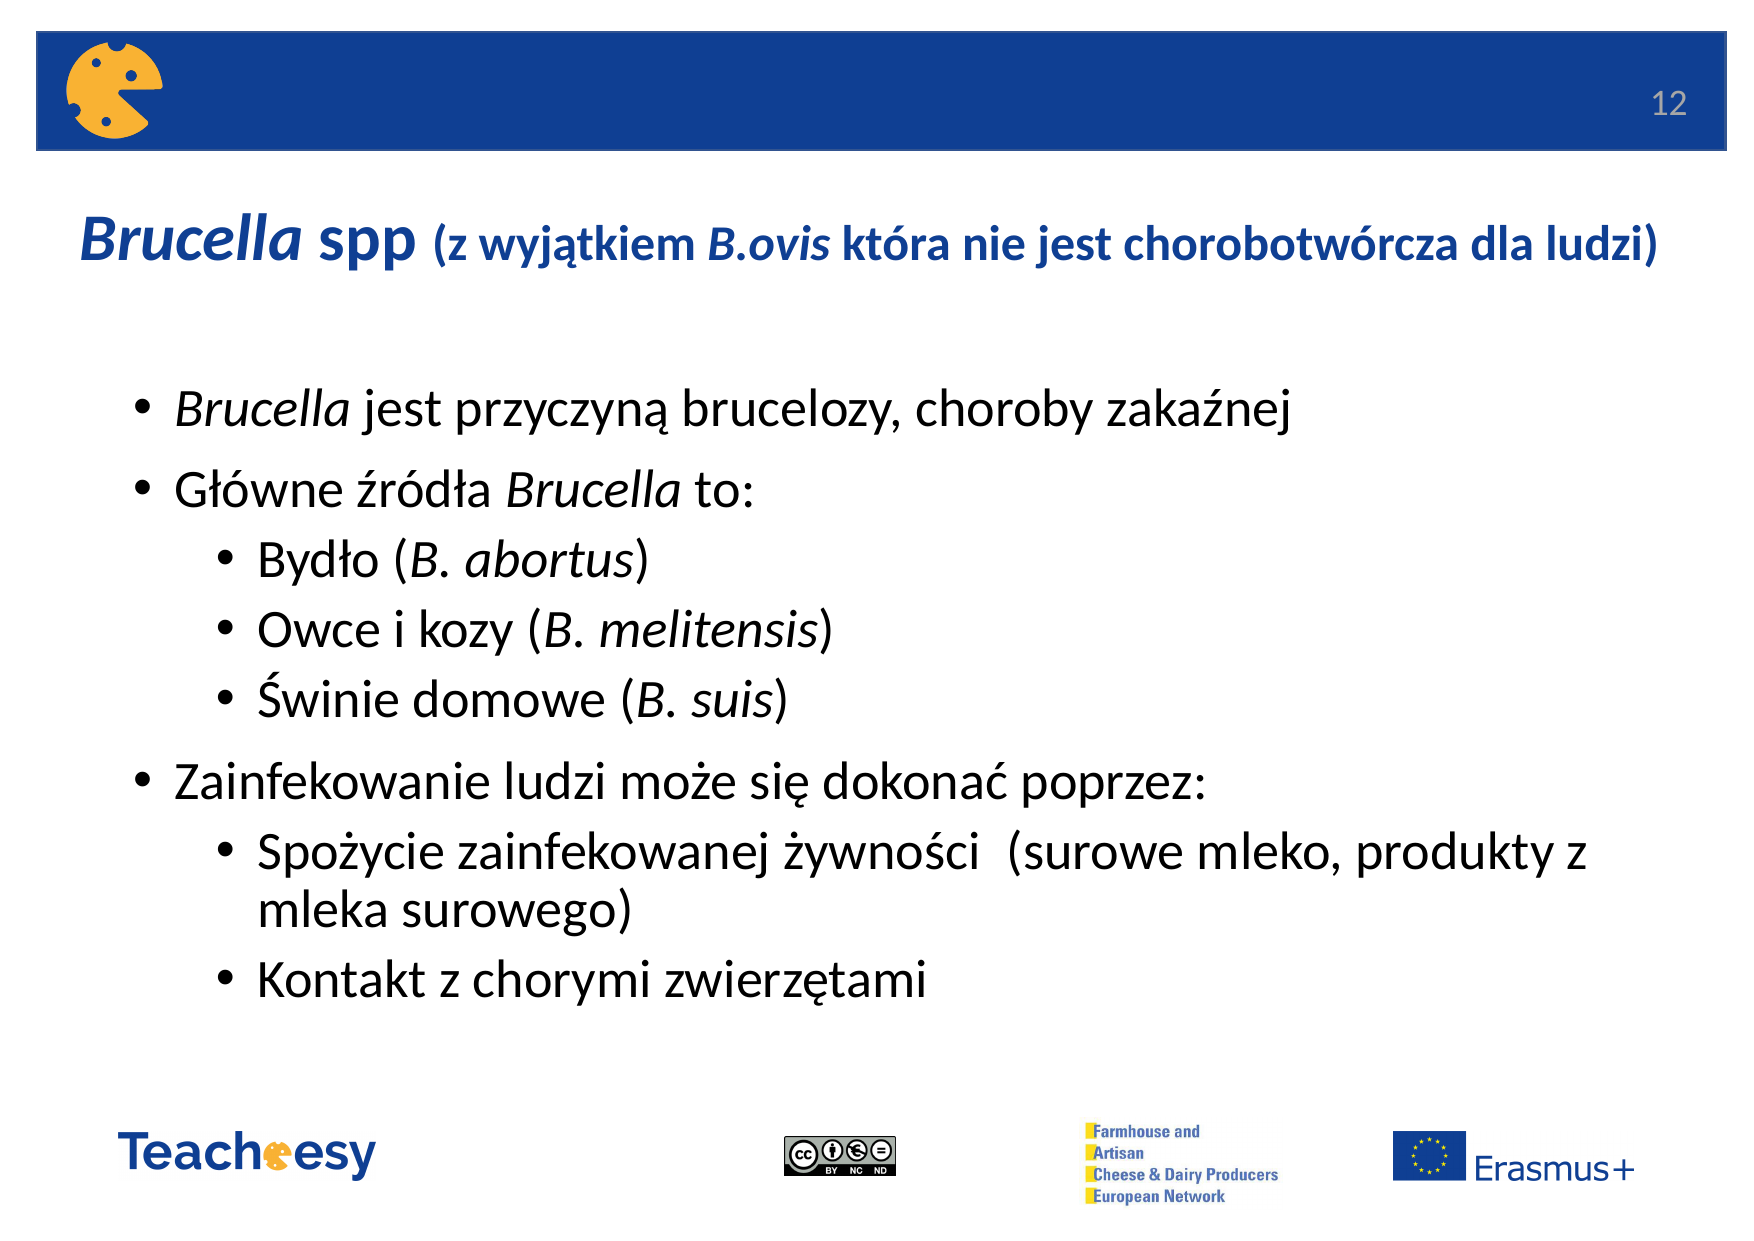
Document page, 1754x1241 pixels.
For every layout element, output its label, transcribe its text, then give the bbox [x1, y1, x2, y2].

picture [1079, 1117, 1283, 1210]
title Brucella spp (z wyjątkiem B.ovis która nie jest chorobotwórcza dla ludzi) [73, 194, 1685, 283]
picture [118, 1131, 376, 1181]
list Brucella jest przyczyną brucelozy, choroby zakaźnej Główne źródła Brucella to: Bydło (B. abortus) Owce i kozy (B. melitensis) Świnie domowe (B. suis) Zainfekowanie ludzi może się dokonać poprzez: Spożycie zainfekowanej żywności (surowe mleko, produkty z mleka surowego) Kontakt z chorymi zwierzętami [118, 372, 1631, 1090]
picture [41, 17, 188, 164]
picture [784, 1136, 896, 1176]
picture [1393, 1131, 1634, 1181]
slide_number 12 [1606, 69, 1705, 113]
